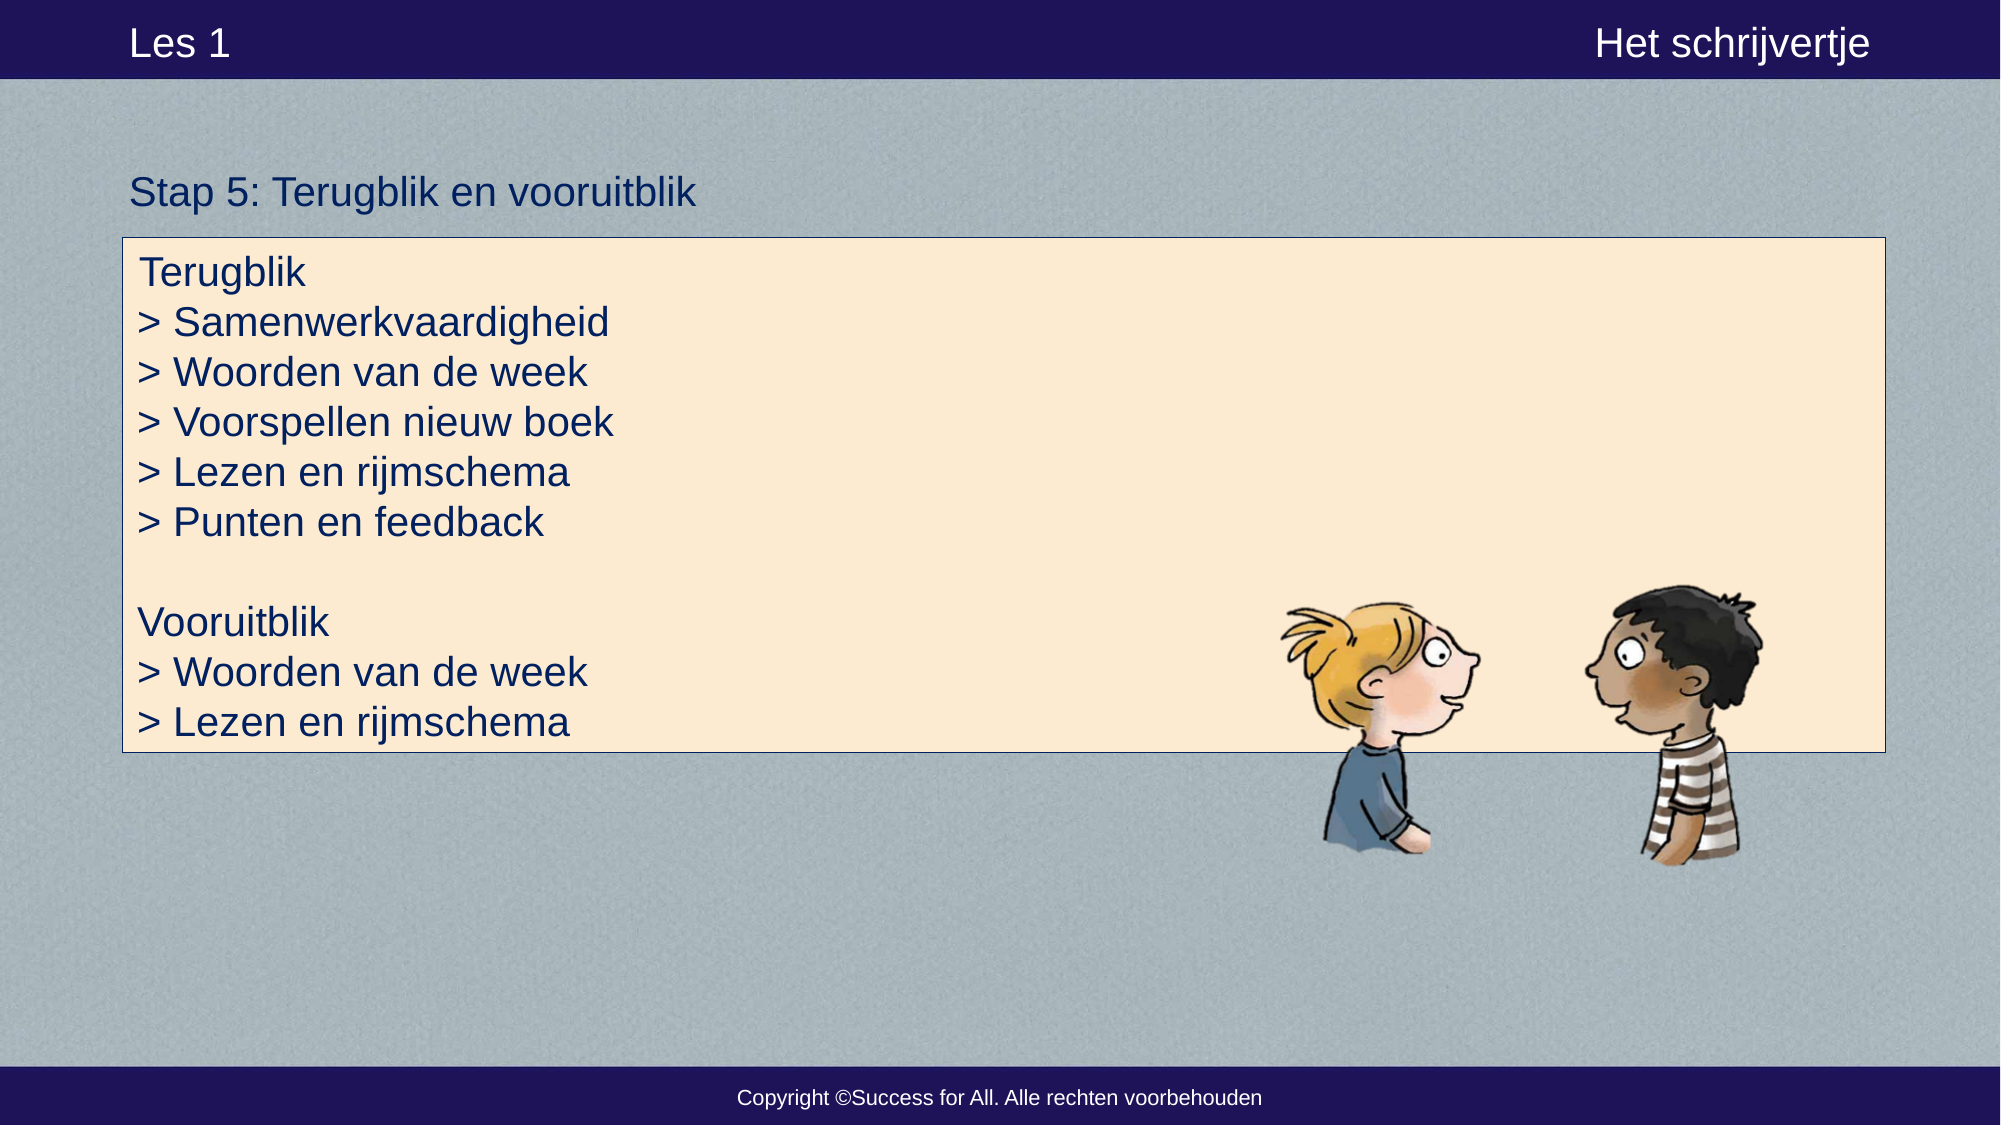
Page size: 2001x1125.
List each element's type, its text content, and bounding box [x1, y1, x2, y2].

text_box Terugblik > Samenwerkvaardigheid > Woorden van de week > Voorspellen nieuw boek > Lezen en rijmschema > Punten en feedback Vooruitblik > Woorden van de week > Lezen en rijmschema [122, 237, 1886, 753]
text_box Les 1 [114, 8, 354, 73]
text_box Stap 5: Terugblik en vooruitblik [114, 157, 907, 223]
text_box Het schrijvertje [999, 8, 1886, 73]
picture [0, 0, 2001, 1125]
text_box Copyright ©Success for All. Alle rechten voorbehouden [0, 1076, 2000, 1125]
